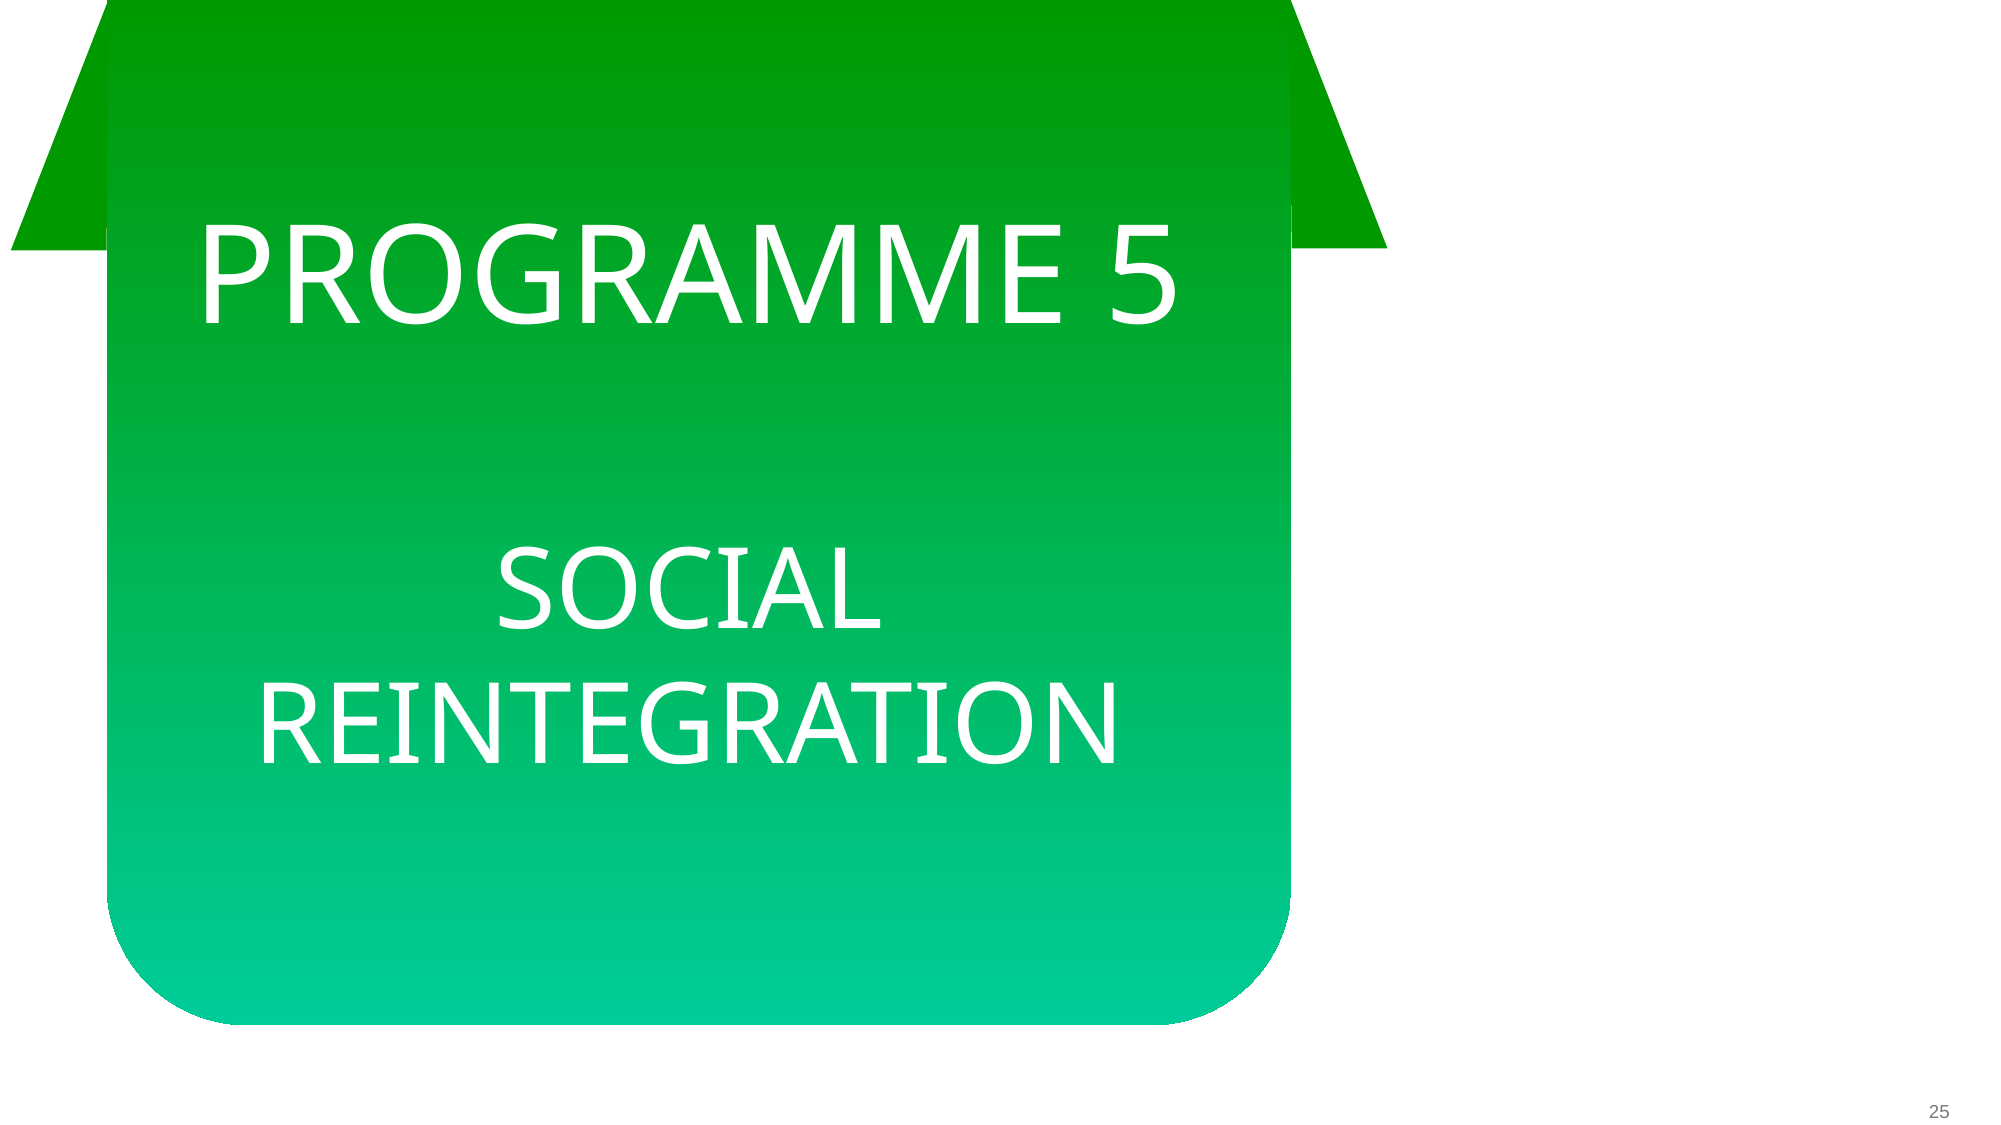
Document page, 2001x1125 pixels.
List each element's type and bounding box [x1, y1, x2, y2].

text_box [10, 0, 1388, 1026]
